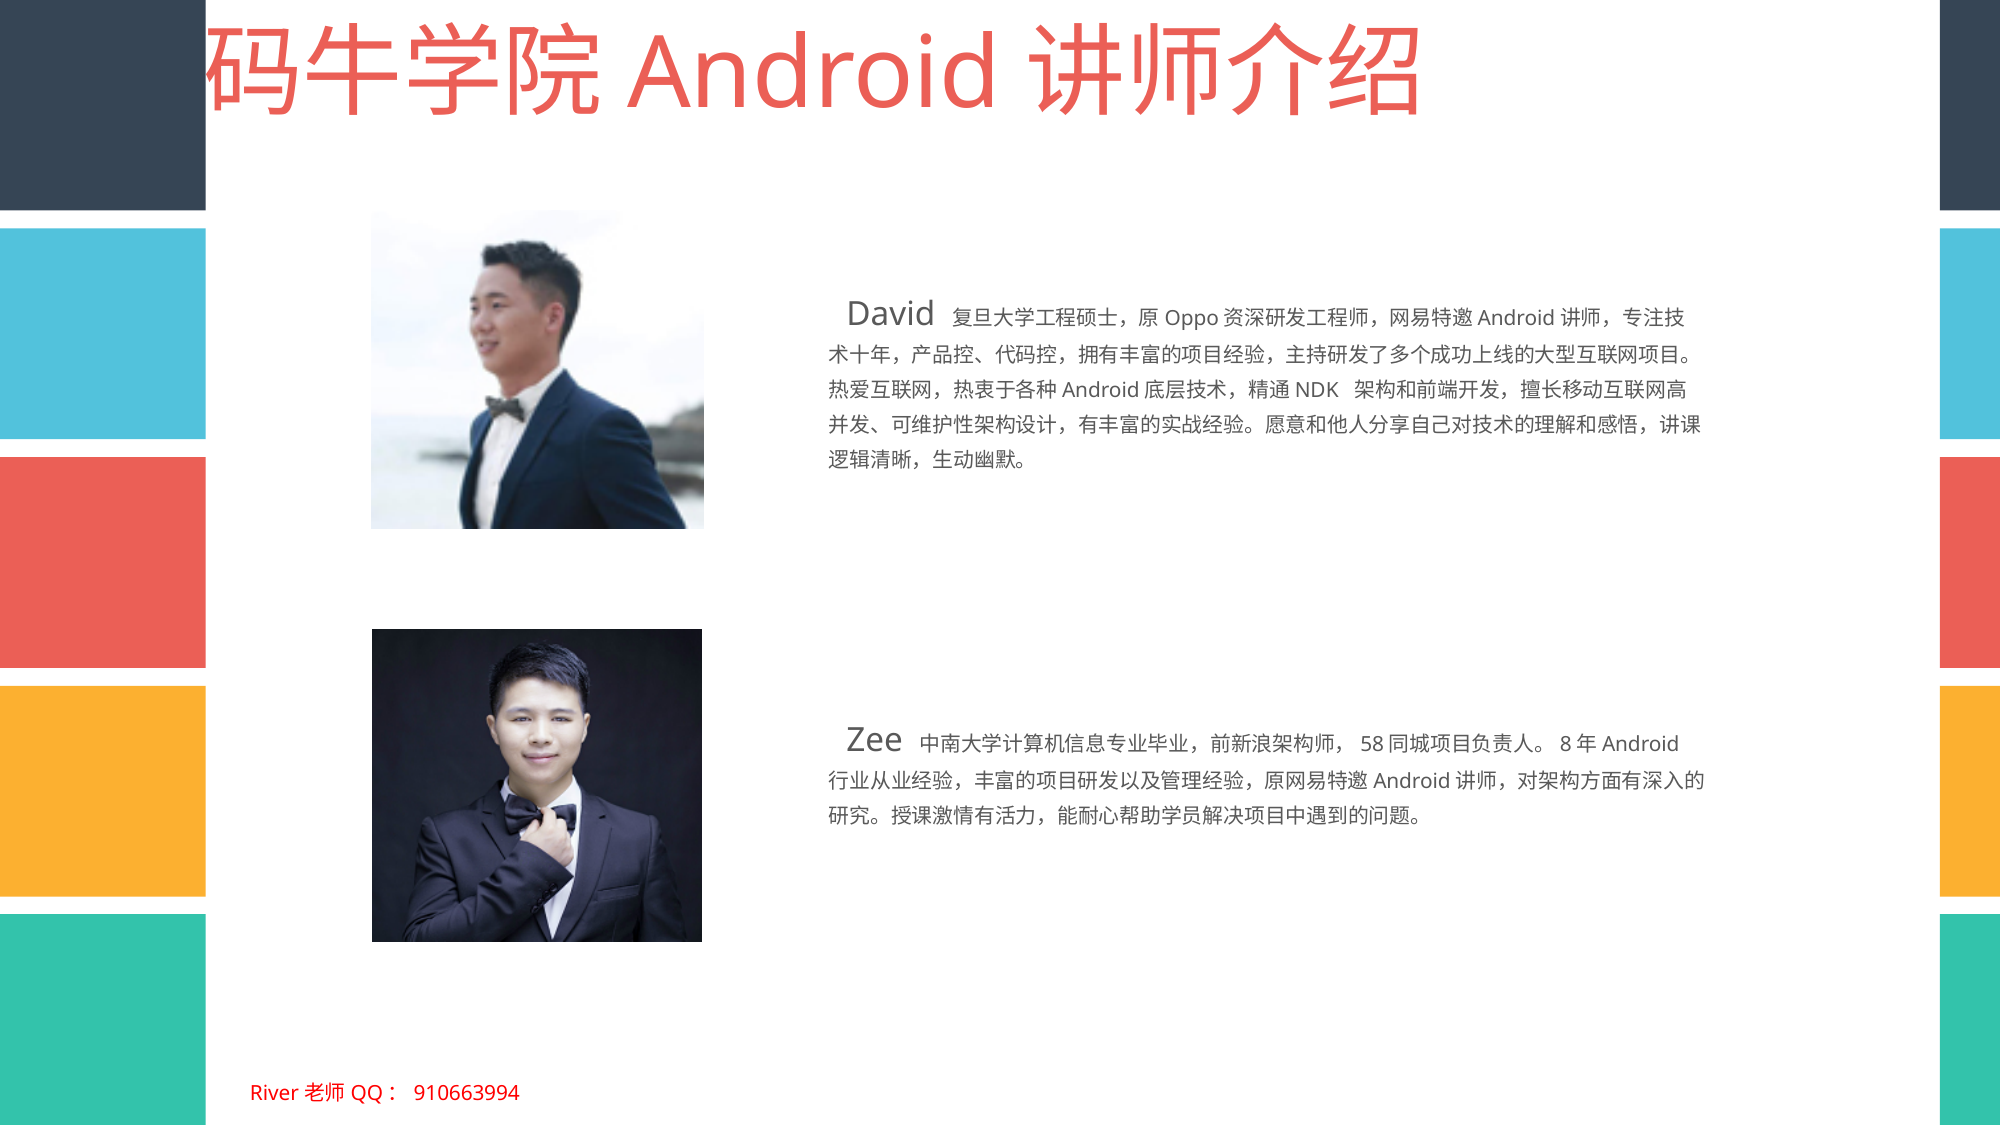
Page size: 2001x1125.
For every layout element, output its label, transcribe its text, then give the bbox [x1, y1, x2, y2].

text_box [1939, 914, 2000, 1125]
picture [372, 629, 702, 942]
text_box [0, 228, 206, 440]
text_box [0, 685, 206, 897]
text_box [0, 0, 206, 211]
text_box David 复旦大学工程硕士，原Oppo资深研发工程师，网易特邀Android讲师，专注技术十年，产品控、代码控，拥有丰富的项目经验，主持研发了多个成功上线的大型互联网项目。热爱互联网，热衷于各种Android底层技术，精通NDK 架构和前端开发，擅长移动互联网高并发、可维护性架构设计，有丰富的实战经验。愿意和他人分享自己对技术的理解和感悟，讲课逻辑清晰，生动幽默。 [814, 268, 1720, 559]
text_box [1939, 685, 2000, 897]
text_box [1939, 0, 2000, 211]
text_box River老师QQ：910663994 [235, 1064, 1814, 1113]
text_box [1939, 228, 2000, 440]
picture [371, 210, 704, 529]
text_box [1939, 457, 2000, 668]
text_box [0, 457, 206, 668]
text_box 码牛学院Android讲师介绍 [188, 0, 1440, 135]
text_box Zee 中南大学计算机信息专业毕业，前新浪架构师，58同城项目负责人。8年Android行业从业经验，丰富的项目研发以及管理经验，原网易特邀Android讲师，对架构方面有深入的研究。授课激情有活力，能耐心帮助学员解决项目中遇到的问题。 [814, 694, 1720, 876]
text_box [0, 914, 206, 1125]
